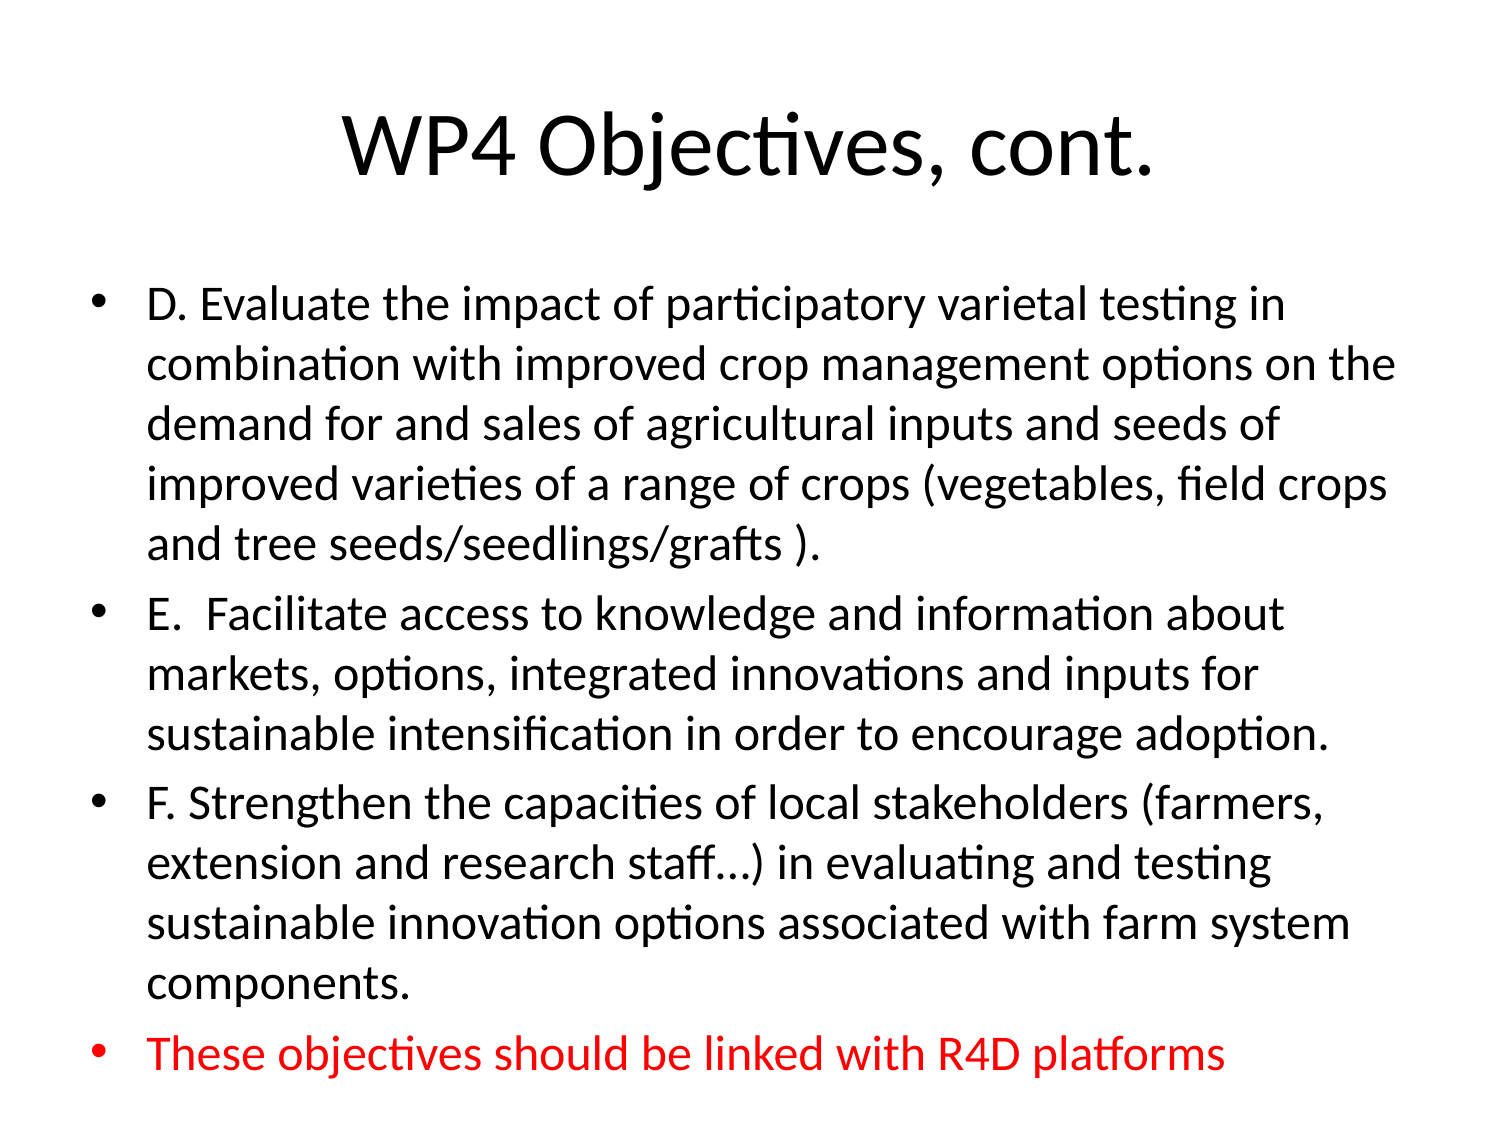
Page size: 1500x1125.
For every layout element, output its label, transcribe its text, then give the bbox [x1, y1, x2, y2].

title WP4 Objectives, cont. [75, 45, 1425, 233]
list D. Evaluate the impact of participatory varietal testing in combination with improved crop management options on the demand for and sales of agricultural inputs and seeds of improved varieties of a range of crops (vegetables, field crops and tree seeds/seedlings/grafts ). E. Facilitate access to knowledge and information about markets, options, integrated innovations and inputs for sustainable intensification in order to encourage adoption. F. Strengthen the capacities of local stakeholders (farmers, extension and research staff…) in evaluating and testing sustainable innovation options associated with farm system components. These objectives should be linked with R4D platforms [75, 262, 1425, 1005]
